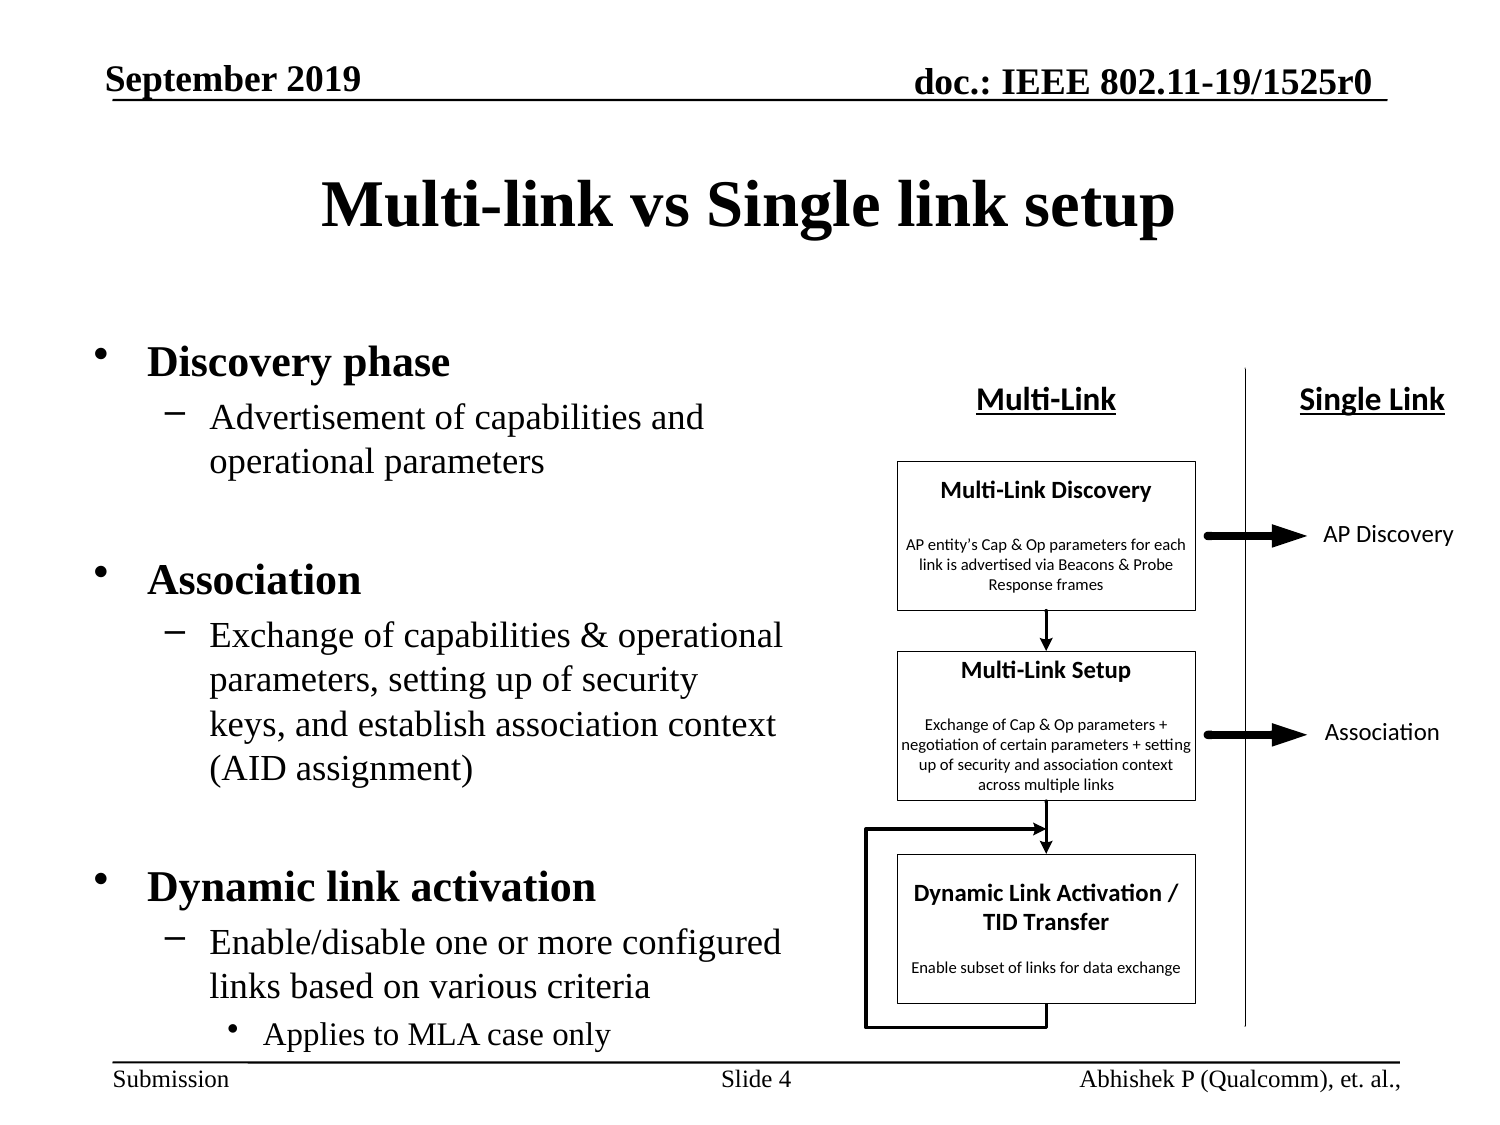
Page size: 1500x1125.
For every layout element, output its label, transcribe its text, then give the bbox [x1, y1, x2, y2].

title Multi-link vs Single link setup [112, 112, 1388, 288]
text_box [862, 365, 1456, 1032]
slide_number Slide 4 [712, 1061, 801, 1093]
list Discovery phase Advertisement of capabilities and operational parameters Association Exchange of capabilities & operational parameters, setting up of security keys, and establish association context (AID assignment) Dynamic link activation Enable/disable one or more configured links based on various criteria Applies to MLA case only [78, 324, 801, 1063]
footer Abhishek P (Qualcomm), et. al., [949, 1061, 1402, 1093]
